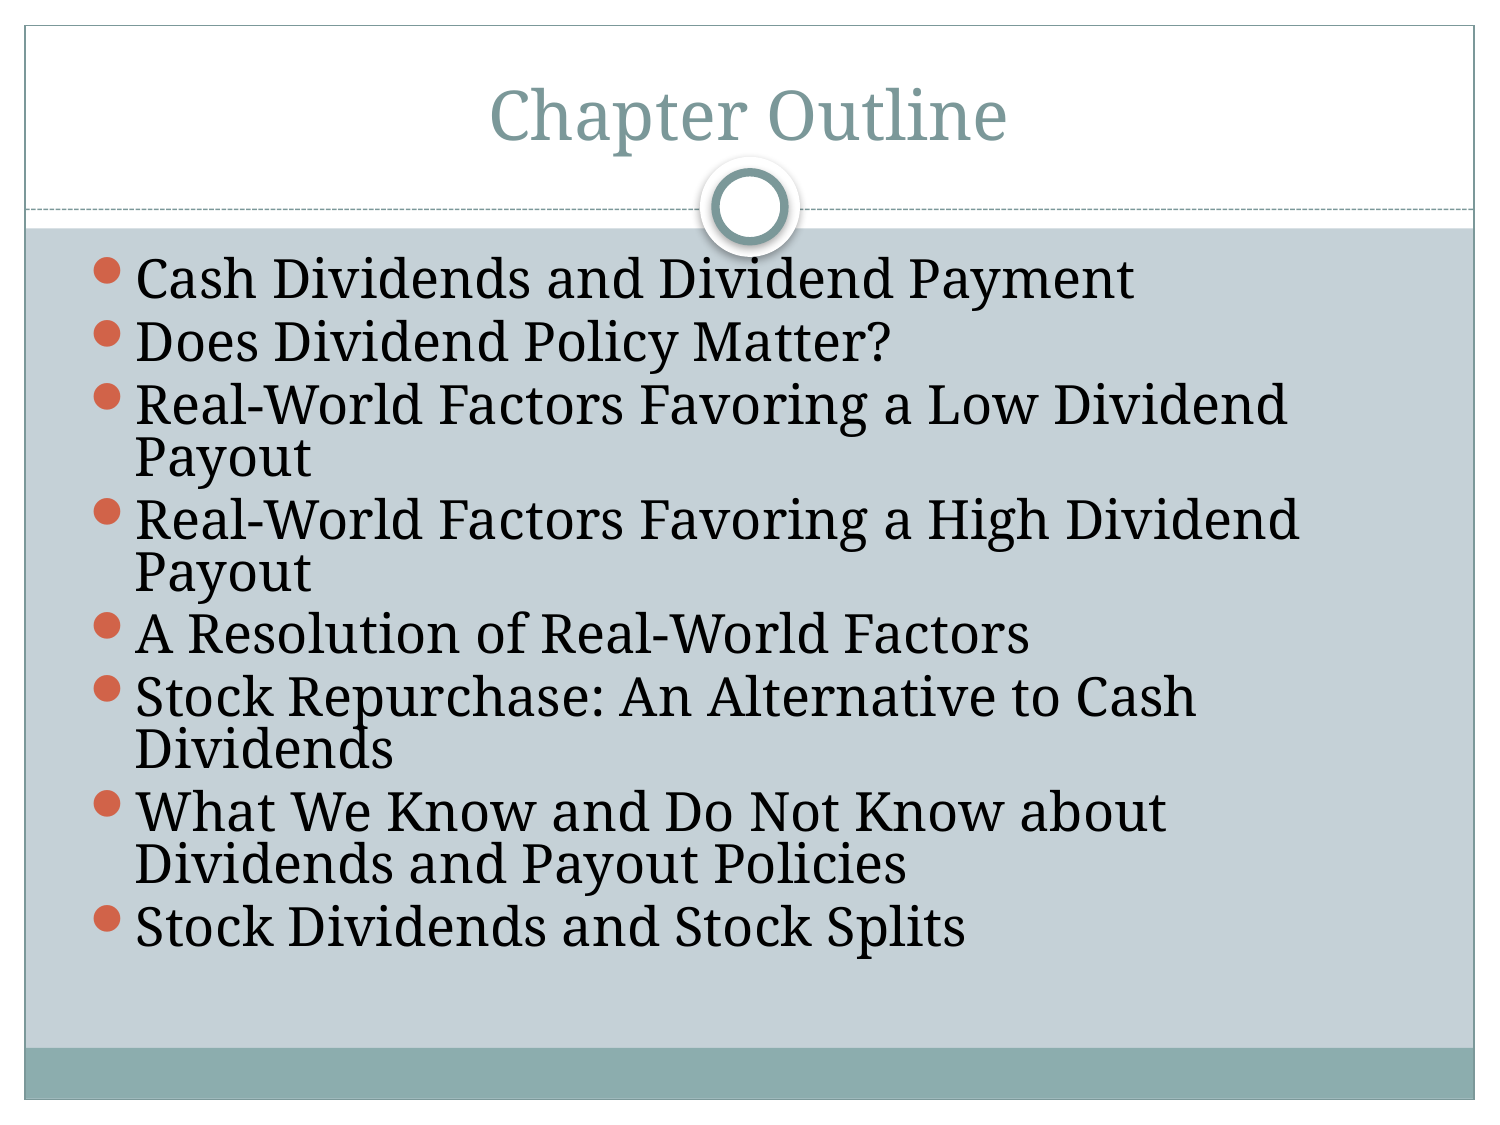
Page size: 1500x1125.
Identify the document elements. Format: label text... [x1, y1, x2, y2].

list Cash Dividends and Dividend Payment Does Dividend Policy Matter? Real-World Factors Favoring a Low Dividend Payout Real-World Factors Favoring a High Dividend Payout A Resolution of Real-World Factors Stock Repurchase: An Alternative to Cash Dividends What We Know and Do Not Know about Dividends and Payout Policies Stock Dividends and Stock Splits [75, 249, 1450, 1063]
title Chapter Outline [49, 37, 1450, 162]
